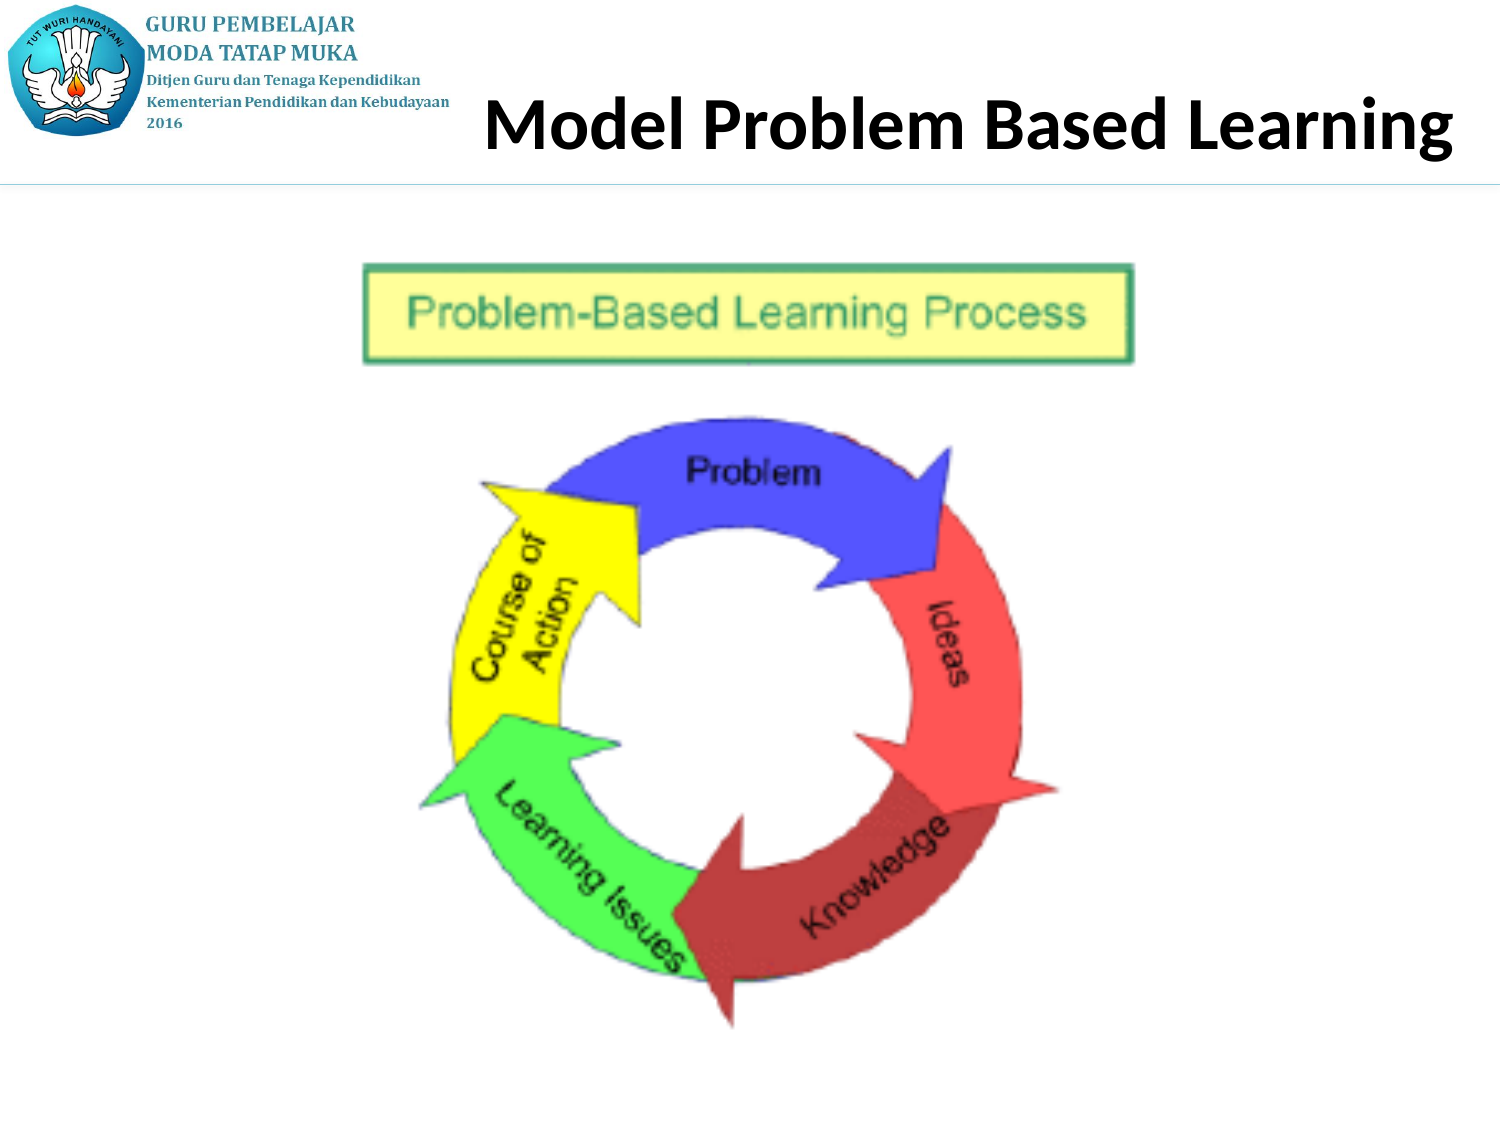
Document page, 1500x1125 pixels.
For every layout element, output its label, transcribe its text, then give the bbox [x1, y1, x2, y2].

title Model Problem Based Learning [289, 54, 1471, 184]
picture [4, 0, 455, 139]
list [324, 251, 1200, 1053]
